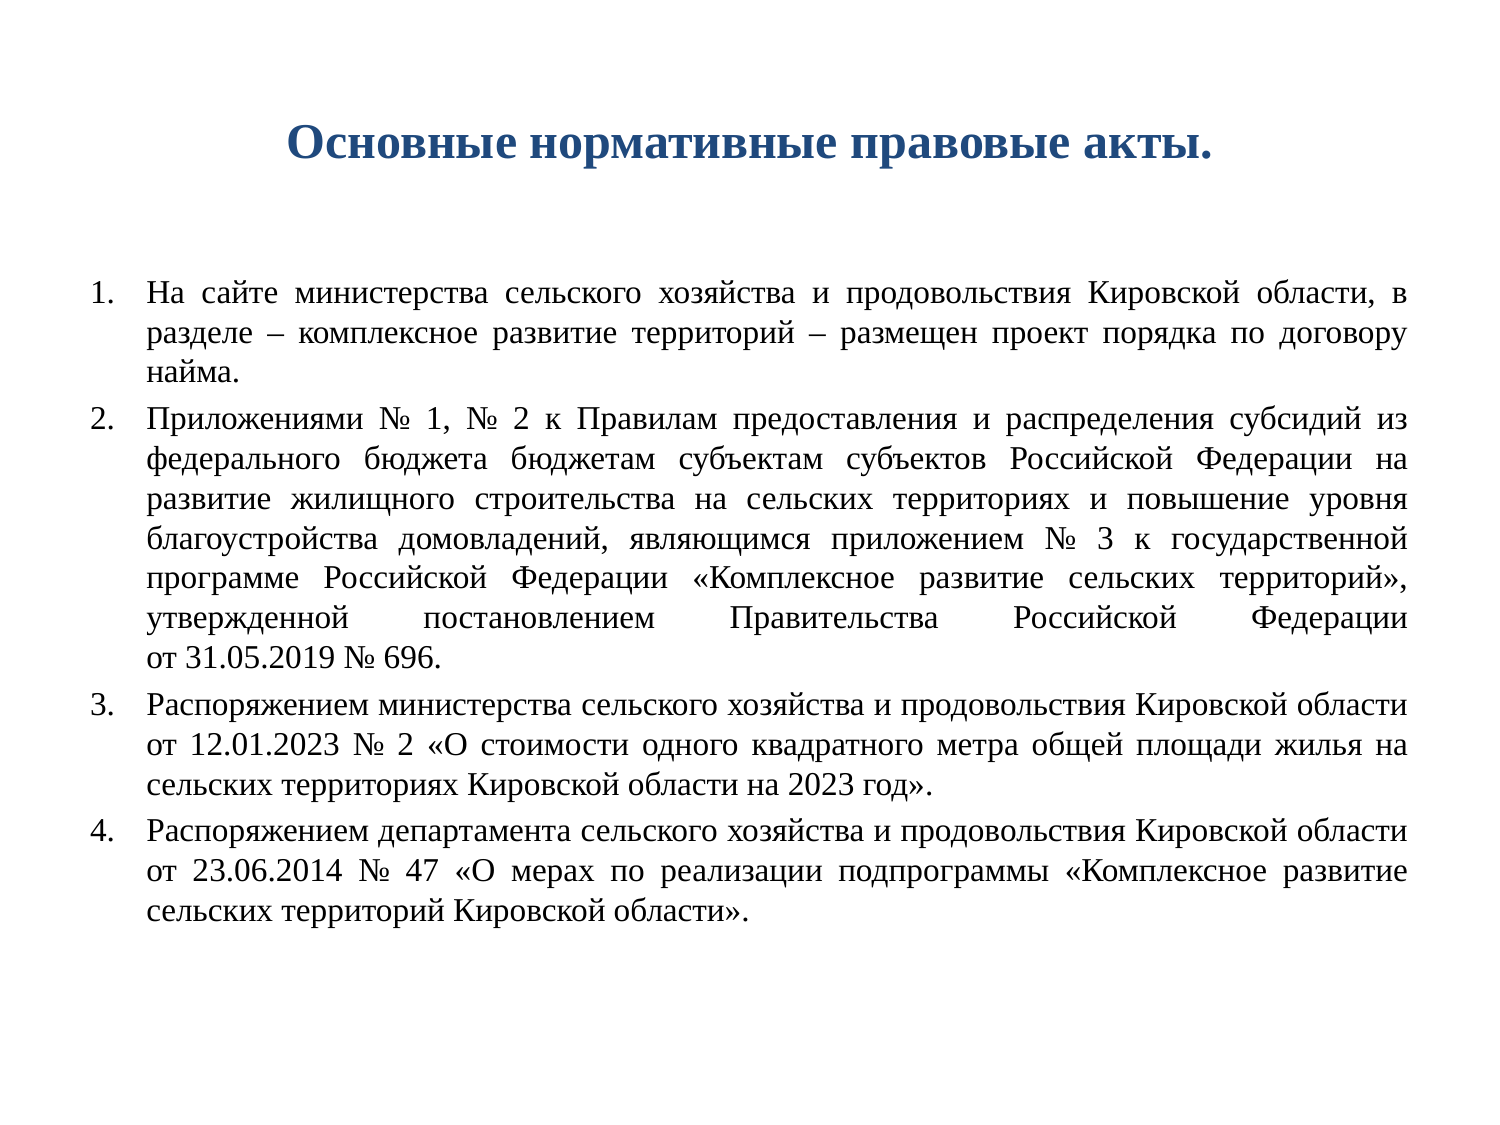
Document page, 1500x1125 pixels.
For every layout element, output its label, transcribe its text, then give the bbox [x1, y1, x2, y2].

title Основные нормативные правовые акты. [75, 45, 1425, 233]
list На сайте министерства сельского хозяйства и продовольствия Кировской области, в разделе – комплексное развитие территорий – размещен проект порядка по договору найма. Приложениями № 1, № 2 к Правилам предоставления и распределения субсидий из федерального бюджета бюджетам субъектам субъектов Российской Федерации на развитие жилищного строительства на сельских территориях и повышение уровня благоустройства домовладений, являющимся приложением № 3 к государственной программе Российской Федерации «Комплексное развитие сельских территорий», утвержденной постановлением Правительства Российской Федерации от 31.05.2019 № 696. Распоряжением министерства сельского хозяйства и продовольствия Кировской области от 12.01.2023 № 2 «О стоимости одного квадратного метра общей площади жилья на сельских территориях Кировской области на 2023 год». Распоряжением департамента сельского хозяйства и продовольствия Кировской области от 23.06.2014 № 47 «О мерах по реализации подпрограммы «Комплексное развитие сельских территорий Кировской области». [75, 262, 1425, 1005]
